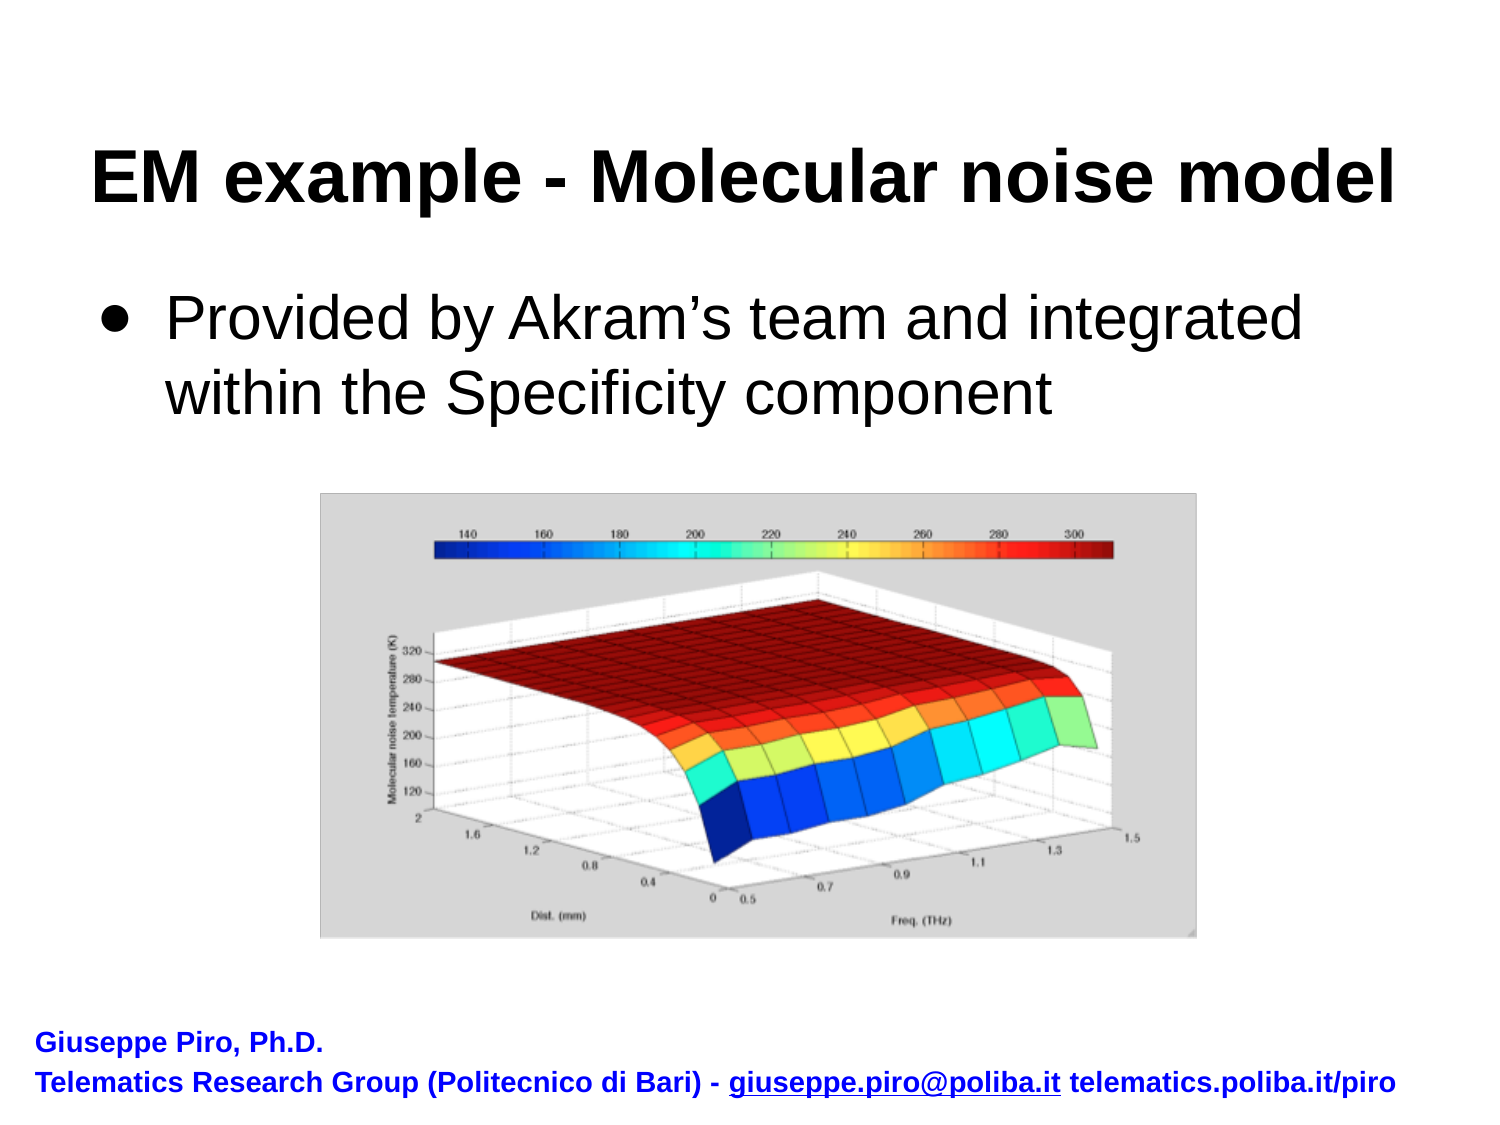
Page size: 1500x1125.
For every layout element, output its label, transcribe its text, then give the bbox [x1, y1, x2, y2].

picture [319, 492, 1198, 939]
list Provided by Akram’s team and integrated within the Specificity component [75, 262, 1425, 1003]
title EM example - Molecular noise model [75, 45, 1425, 233]
subtitle Giuseppe Piro, Ph.D. Telematics Research Group (Politecnico di Bari) - giuseppe.piro@poliba.it telematics.poliba.it/piro [19, 1003, 1481, 1088]
